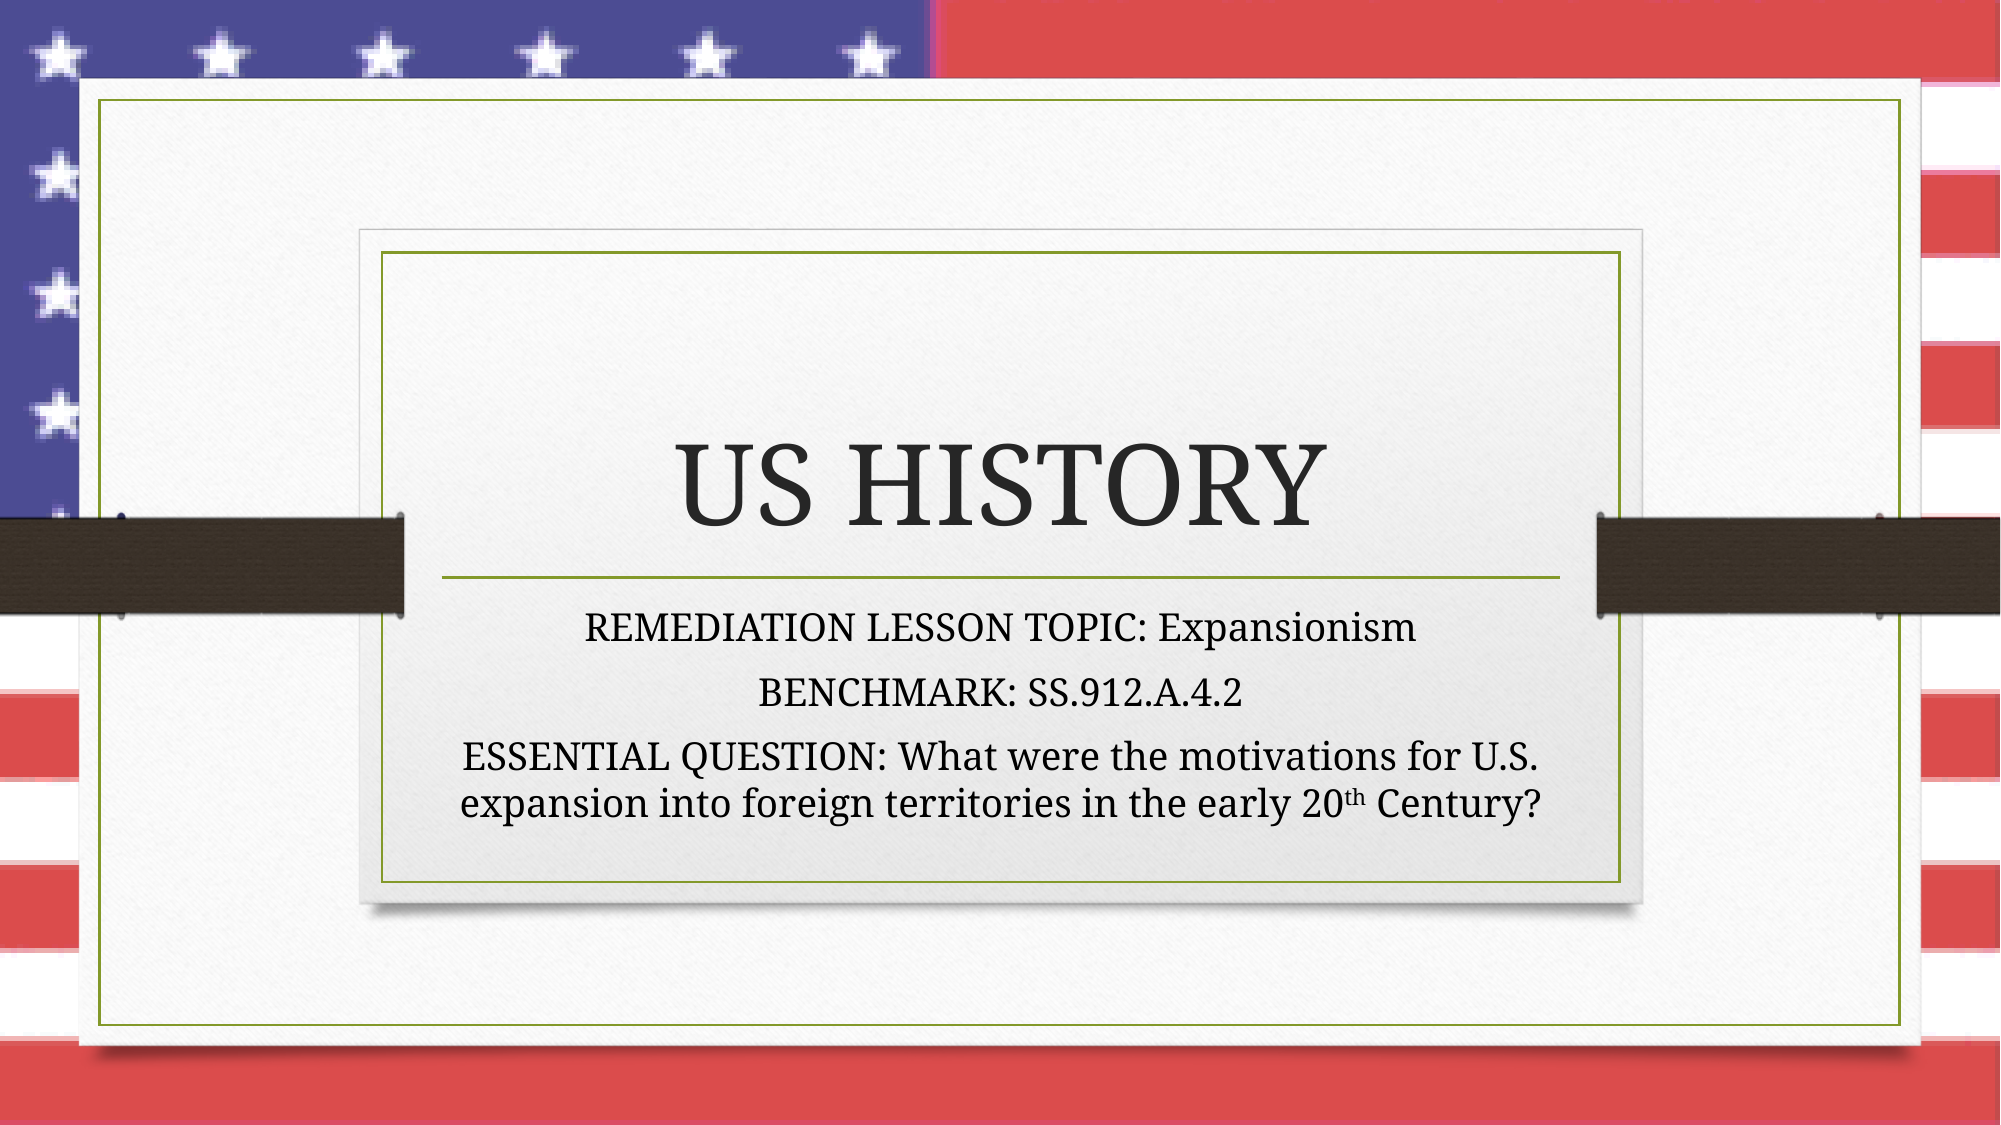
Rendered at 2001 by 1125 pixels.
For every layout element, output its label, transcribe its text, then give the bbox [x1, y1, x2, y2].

subtitle REMEDIATION LESSON TOPIC: Expansionism BENCHMARK: SS.912.A.4.2 ESSENTIAL QUESTION: What were the motivations for U.S. expansion into foreign territories in the early 20th Century? [441, 595, 1560, 871]
title US HISTORY [441, 306, 1560, 556]
picture [0, 0, 2001, 1125]
